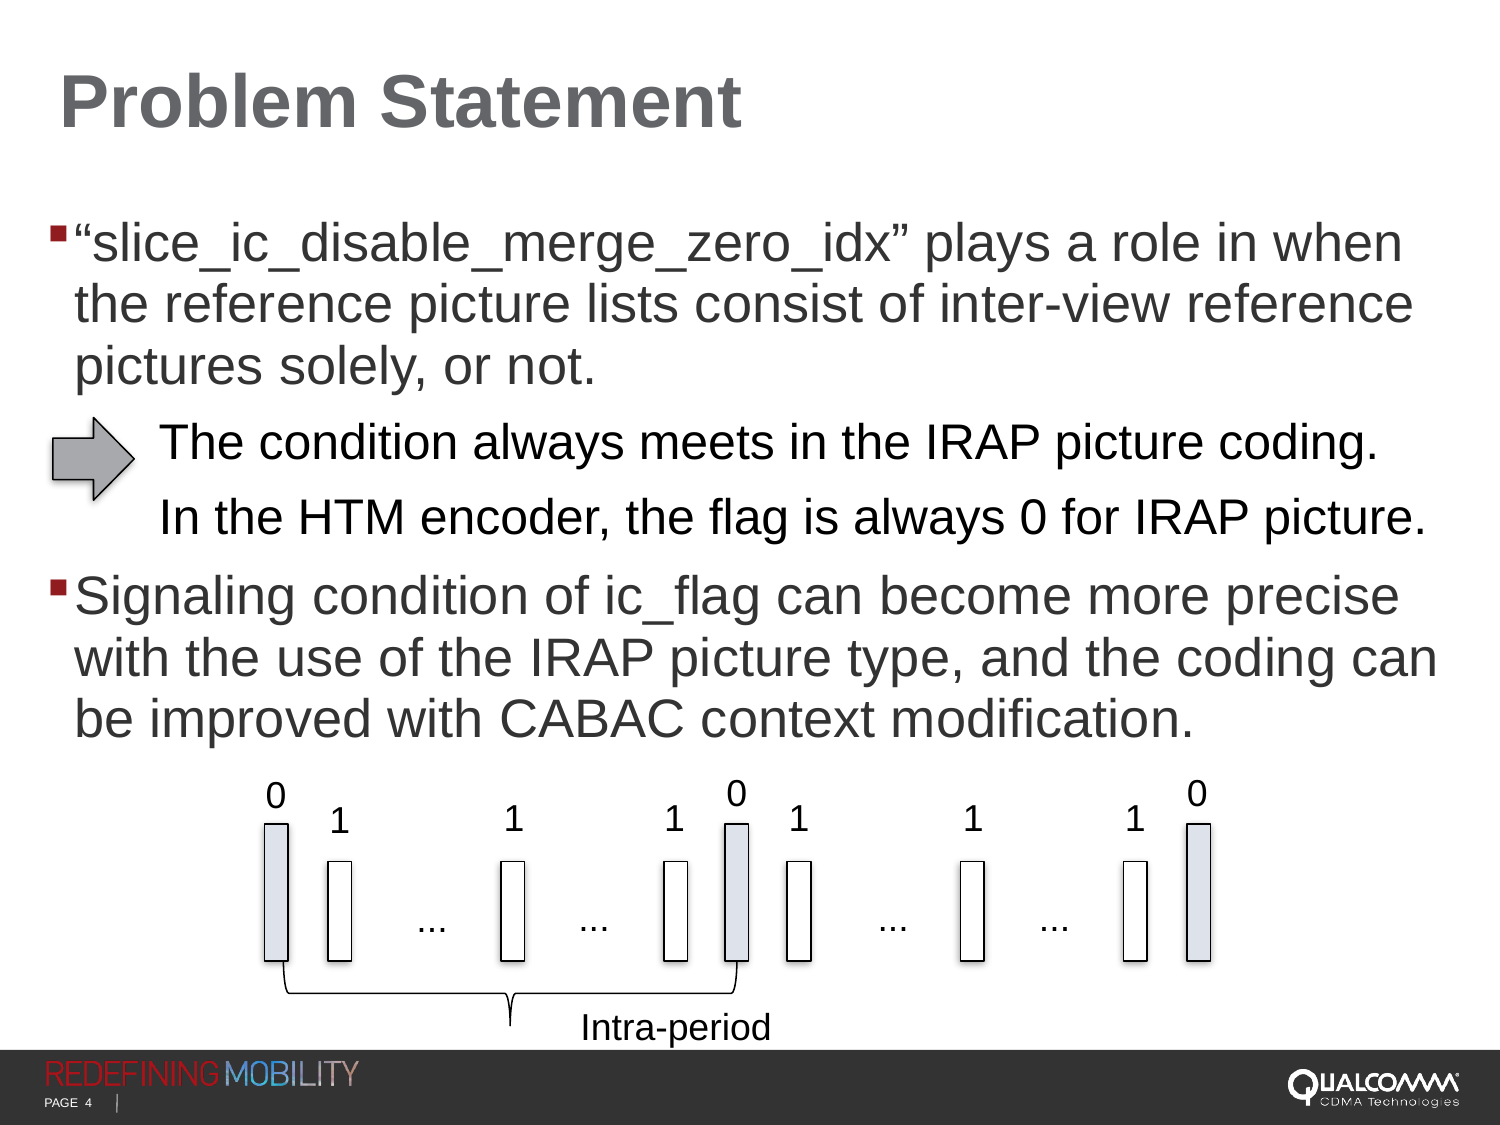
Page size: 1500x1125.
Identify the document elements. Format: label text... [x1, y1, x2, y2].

text_box 0 [711, 761, 762, 822]
text_box [960, 861, 985, 962]
text_box [327, 861, 352, 960]
text_box [500, 861, 525, 960]
text_box 1 [773, 786, 825, 847]
picture [31, 1049, 369, 1098]
list “slice_ic_disable_merge_zero_idx” plays a role in when the reference picture lists consist of inter-view reference pictures solely, or not. The condition always meets in the IRAP picture coding. In the HTM encoder, the flag is always 0 for IRAP picture. Signaling condition of ic_flag can become more precise with the use of the IRAP picture type, and the coding can be improved with CABAC context modification. [30, 204, 1469, 1024]
text_box 1 [649, 786, 700, 847]
text_box ... [401, 887, 463, 948]
text_box [264, 823, 289, 962]
text_box ... [563, 886, 625, 946]
text_box [1123, 861, 1148, 962]
text_box ... [862, 886, 924, 946]
text_box 1 [488, 786, 540, 847]
title Problem Statement [44, 59, 1483, 152]
text_box [663, 861, 688, 960]
text_box [1186, 823, 1211, 962]
text_box [724, 823, 749, 962]
picture [1278, 1058, 1478, 1114]
text_box 1 [314, 788, 366, 849]
text_box Intra-period [565, 995, 787, 1056]
text_box 1 [1109, 786, 1161, 847]
text_box [786, 861, 812, 962]
text_box [282, 960, 738, 1027]
text_box [52, 416, 135, 501]
text_box 1 [948, 786, 999, 847]
text_box ... [1024, 886, 1086, 946]
text_box 0 [250, 763, 302, 823]
text_box 0 [1172, 761, 1223, 822]
